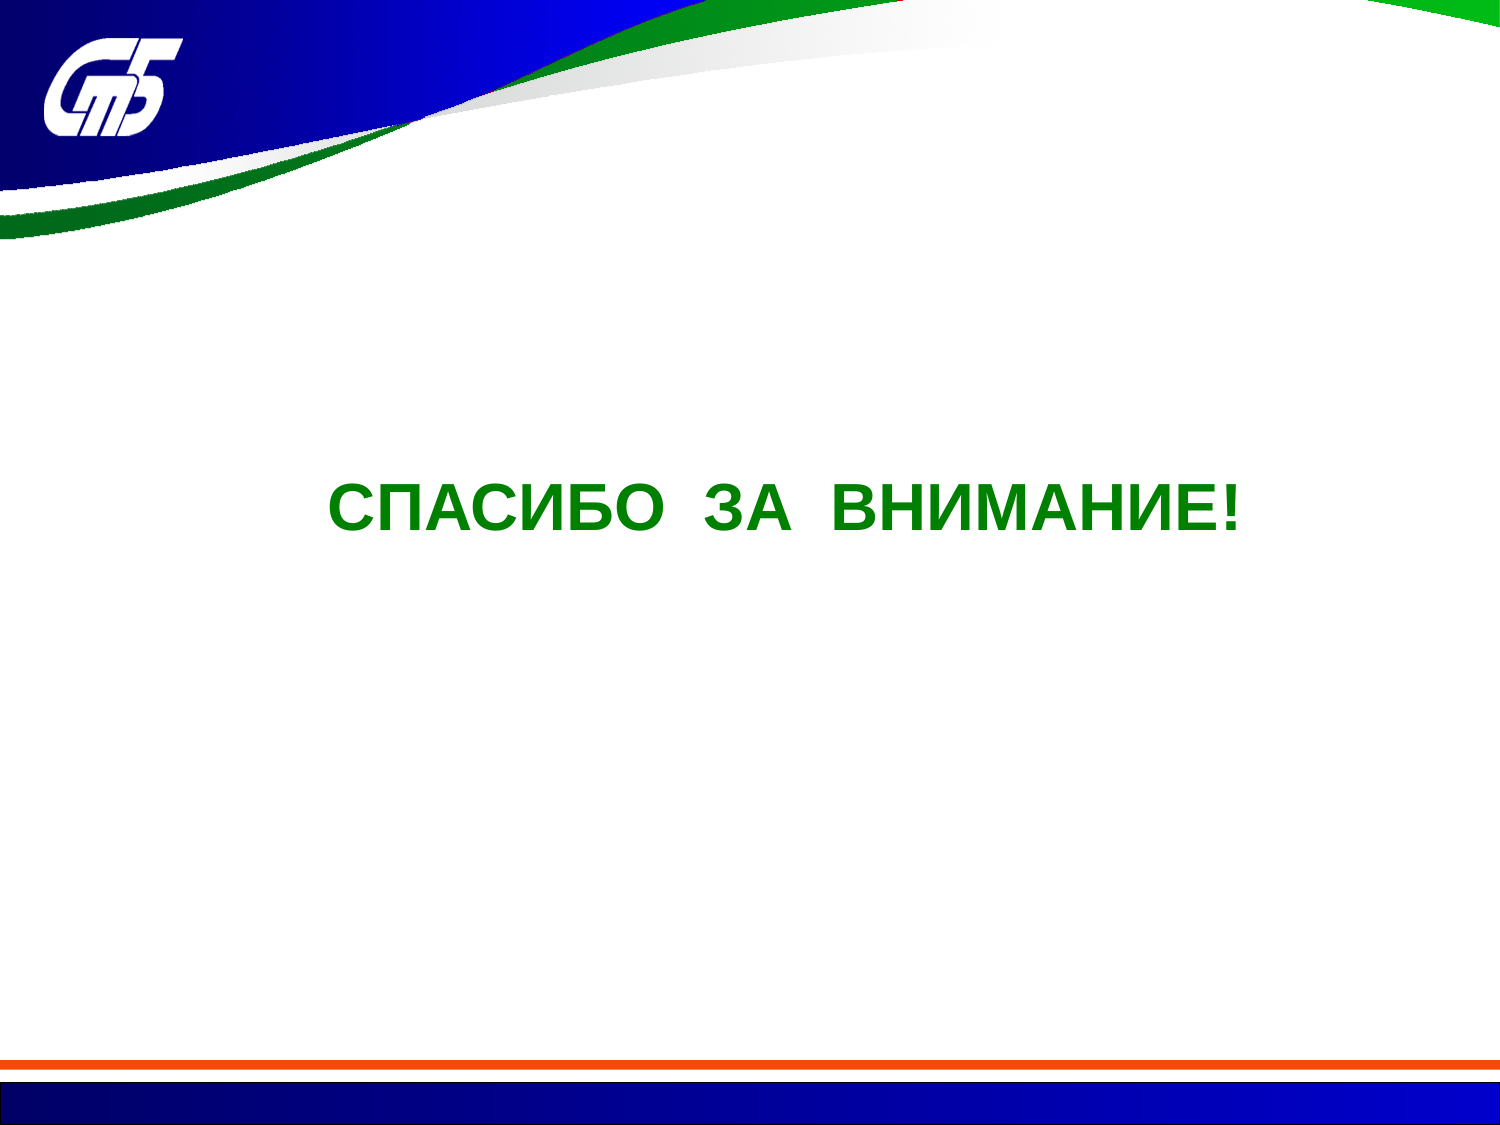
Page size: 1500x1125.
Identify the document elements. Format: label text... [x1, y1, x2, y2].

text_box СПАСИБО ЗА ВНИМАНИЕ! [147, 456, 1423, 551]
picture [0, 0, 1500, 1047]
